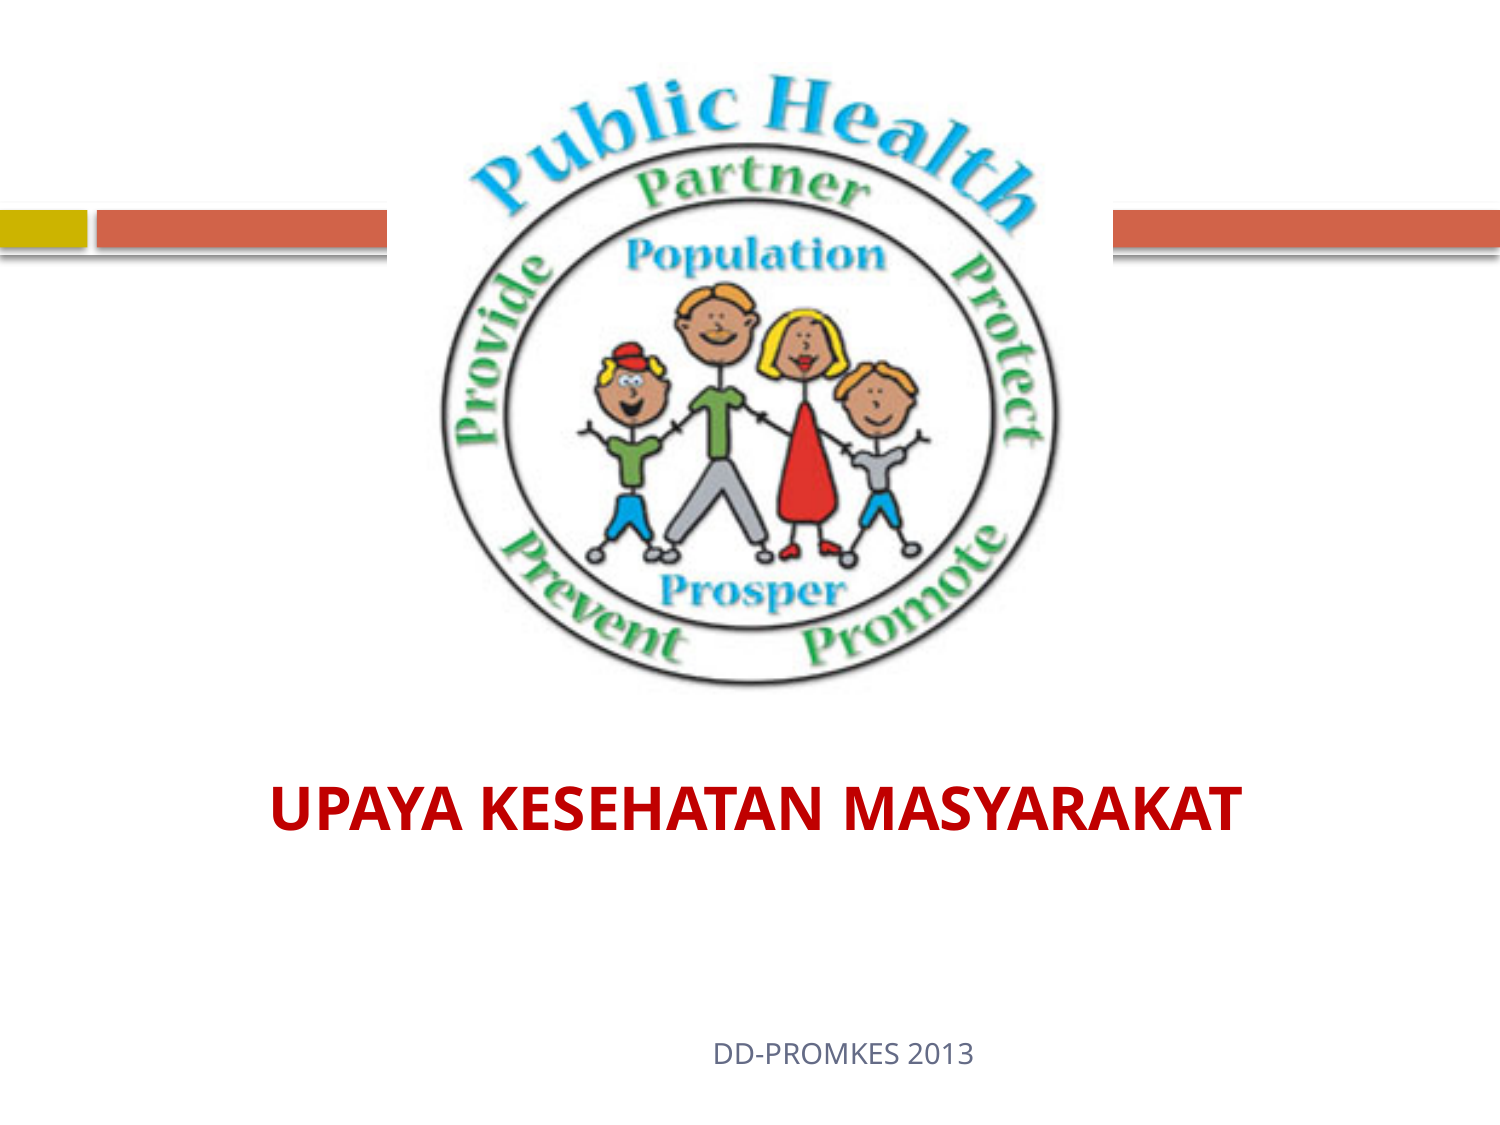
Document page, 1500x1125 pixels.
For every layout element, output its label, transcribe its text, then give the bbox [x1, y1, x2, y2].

list UPAYA KESEHATAN MASYARAKAT [212, 762, 1300, 963]
picture [387, 62, 1113, 701]
footer DD-PROMKES 2013 [99, 1024, 990, 1085]
